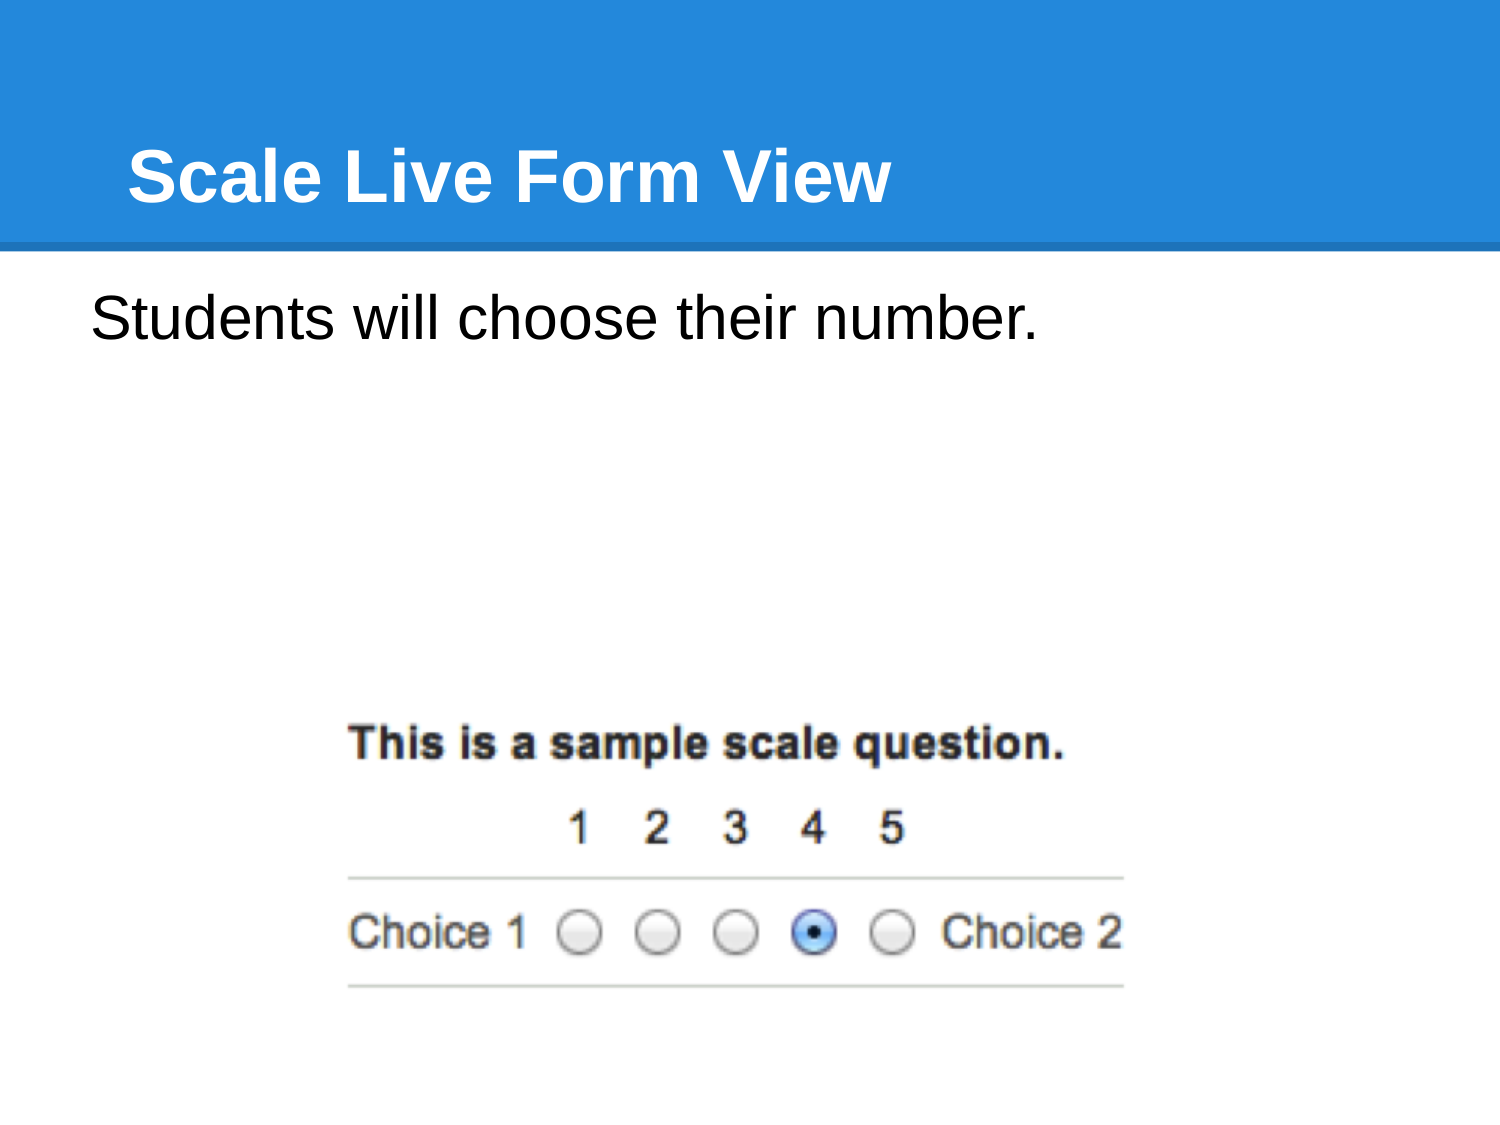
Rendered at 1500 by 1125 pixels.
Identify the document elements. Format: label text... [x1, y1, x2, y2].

list Students will choose their number. [75, 262, 1425, 931]
title Scale Live Form View [75, 14, 1425, 233]
text_box [306, 684, 1193, 1018]
